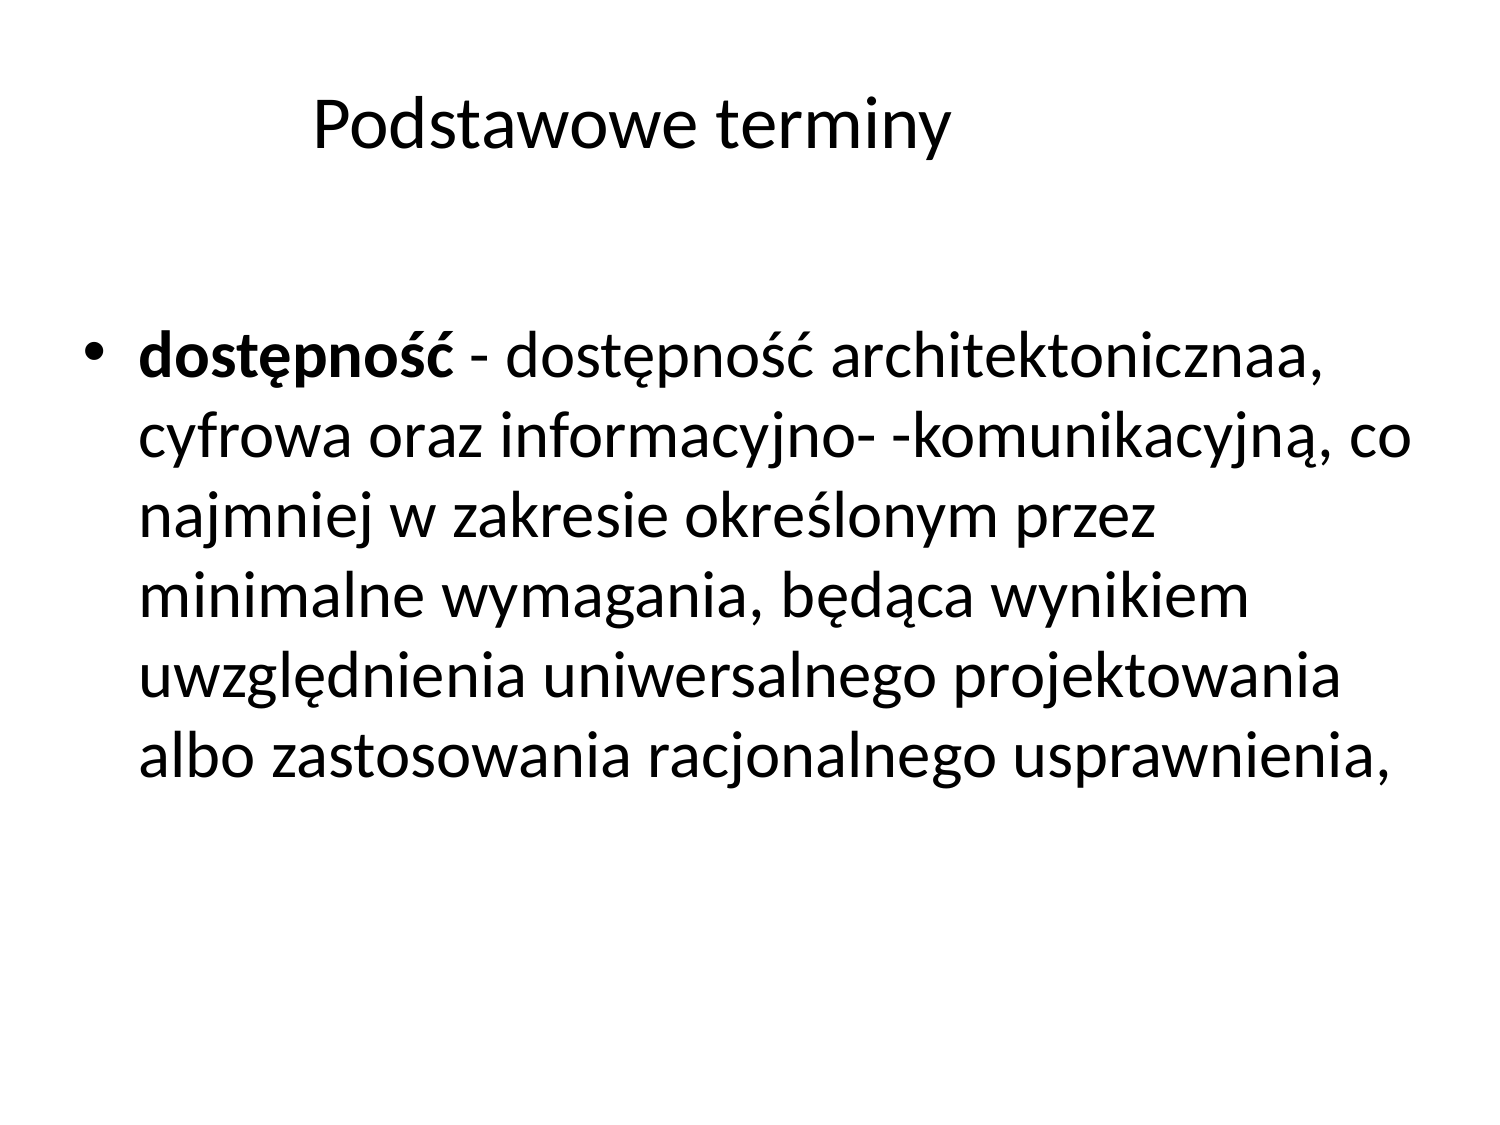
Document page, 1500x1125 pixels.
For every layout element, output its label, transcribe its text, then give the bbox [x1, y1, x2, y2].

title Podstawowe terminy [303, 52, 1500, 185]
list dostępność - dostępność architektonicznaa, cyfrowa oraz informacyjno- -komunikacyjną, co najmniej w zakresie określonym przez minimalne wymagania, będąca wynikiem uwzględnienia uniwersalnego projektowania albo zastosowania racjonalnego usprawnienia, [74, 302, 1426, 1111]
